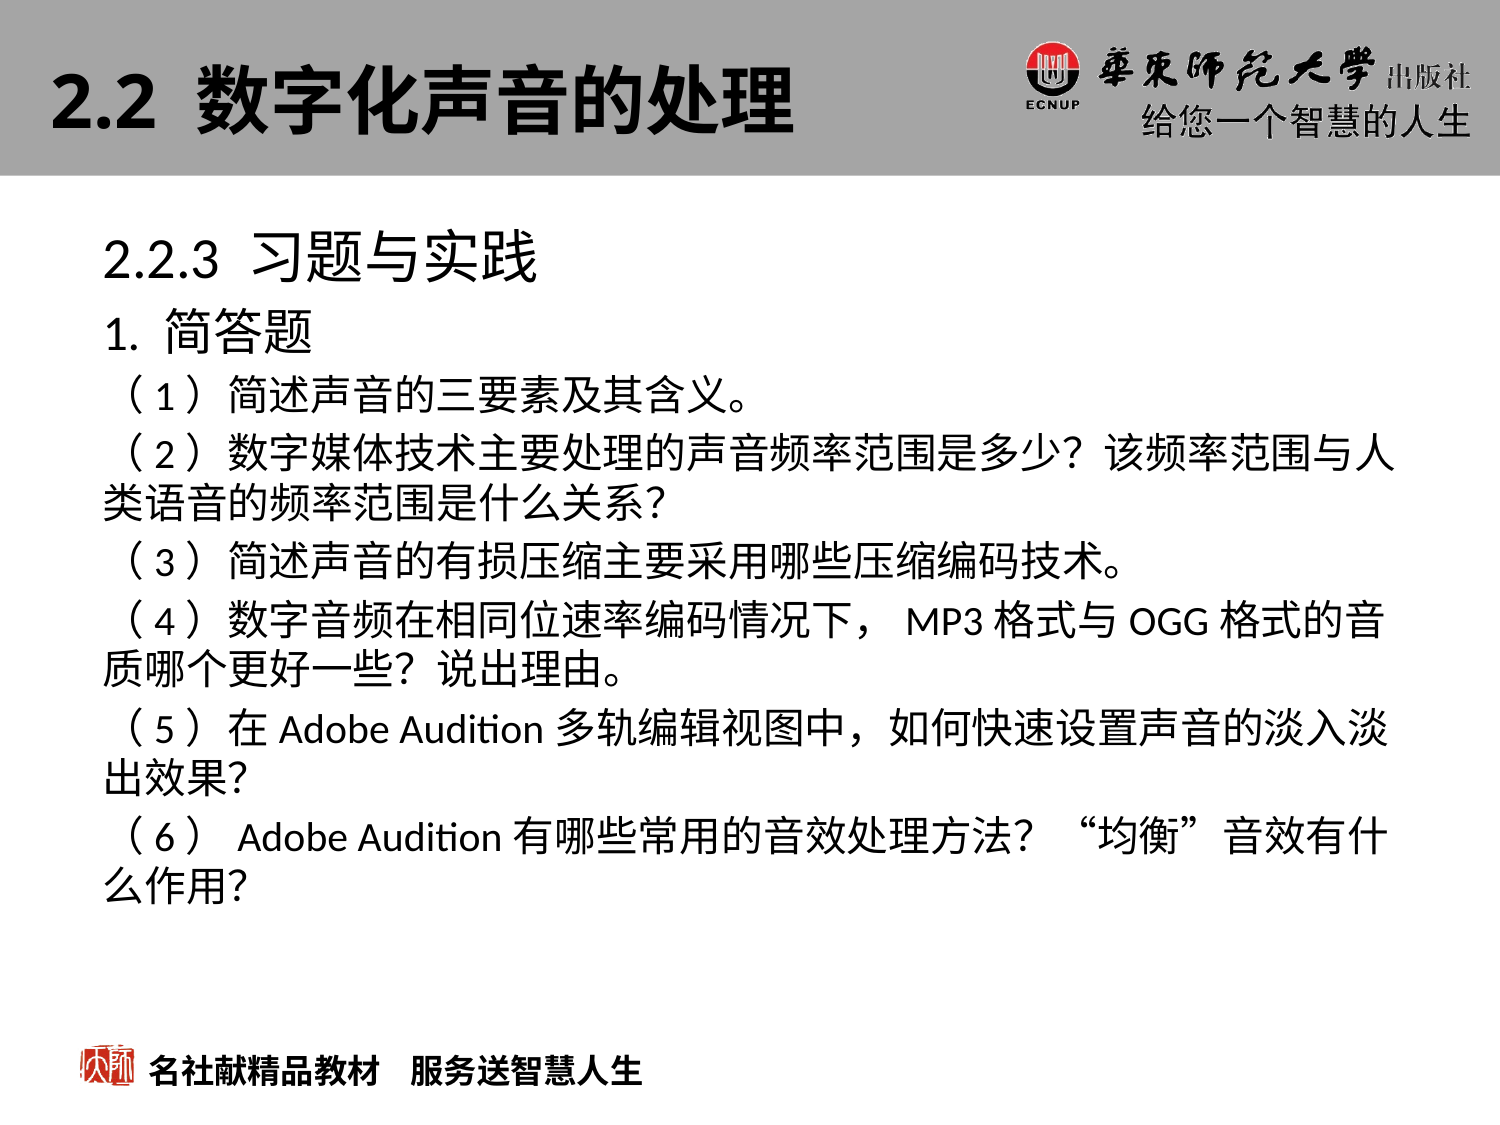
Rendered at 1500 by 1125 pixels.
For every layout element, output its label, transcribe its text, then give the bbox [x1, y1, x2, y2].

title 2.2 数字化声音的处理 [35, 58, 1198, 139]
picture [70, 1042, 138, 1090]
picture [1009, 35, 1500, 153]
list 2.2.3 习题与实践 1. 简答题 （1）简述声音的三要素及其含义。 （2）数字媒体技术主要处理的声音频率范围是多少？该频率范围与人类语音的频率范围是什么关系？ （3）简述声音的有损压缩主要采用哪些压缩编码技术。 （4）数字音频在相同位速率编码情况下，MP3格式与OGG格式的音质哪个更好一些？说出理由。 （5）在Adobe Audition多轨编辑视图中，如何快速设置声音的淡入淡出效果？ （6）Adobe Audition有哪些常用的音效处理方法？“均衡”音效有什么作用？ [87, 212, 1432, 1050]
